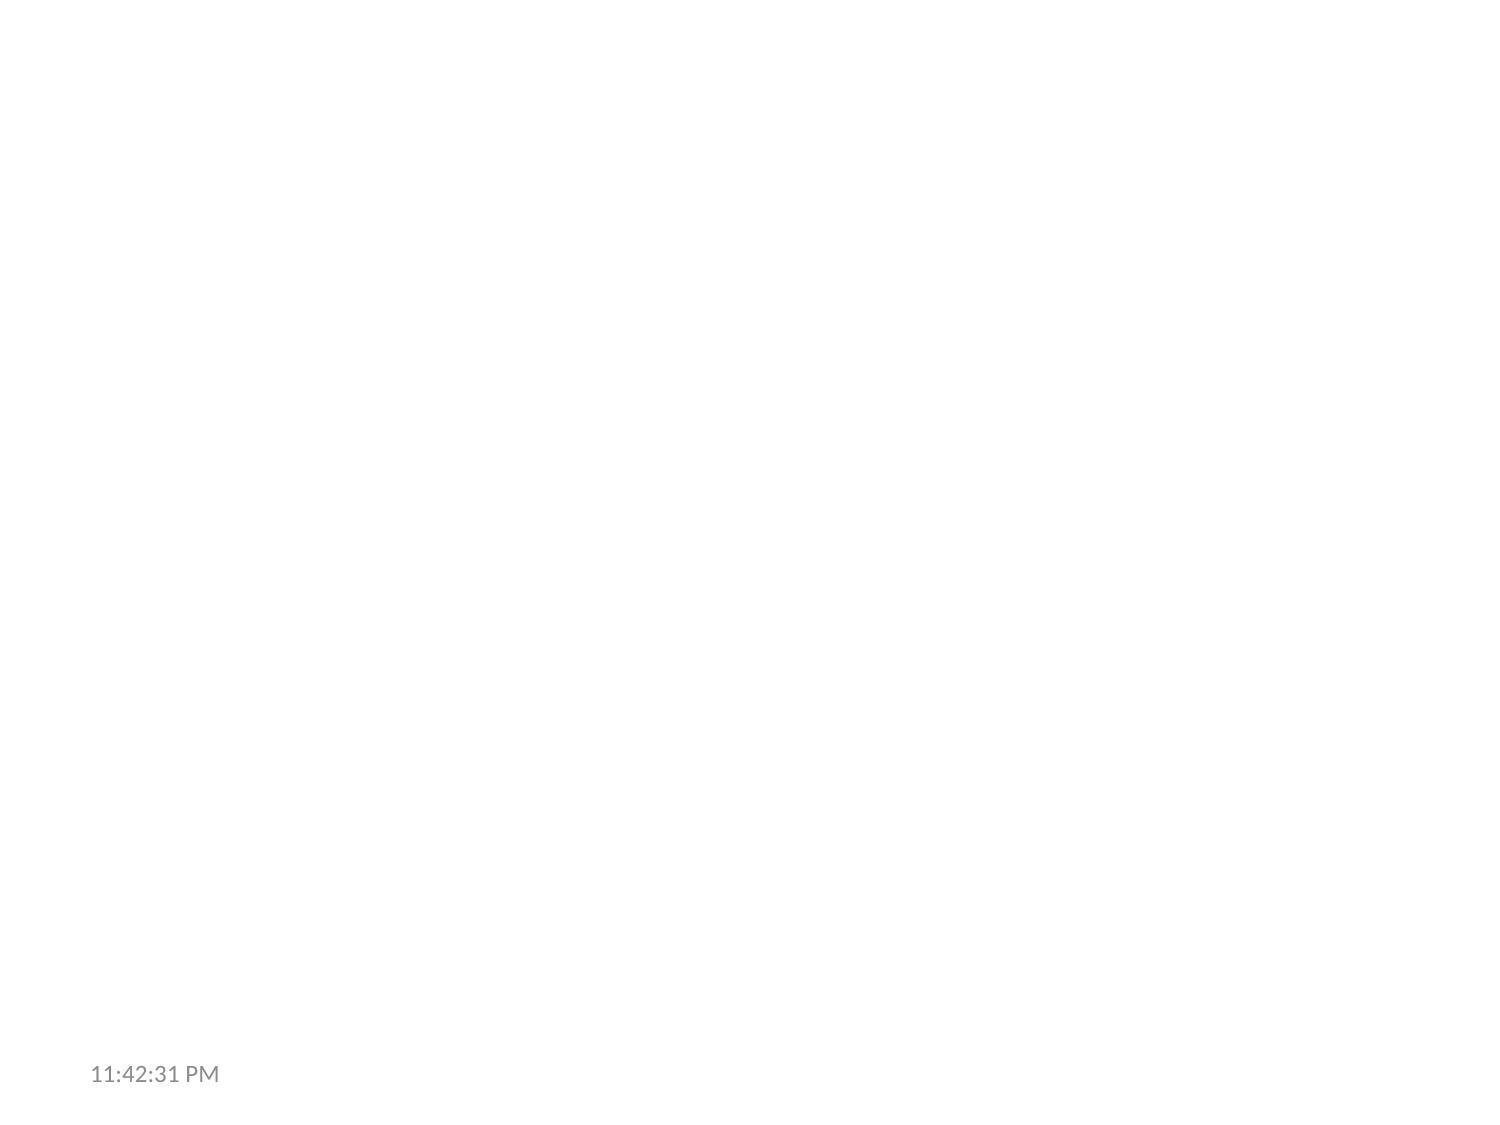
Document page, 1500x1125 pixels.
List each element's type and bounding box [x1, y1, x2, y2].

slide_number [75, 1042, 425, 1103]
